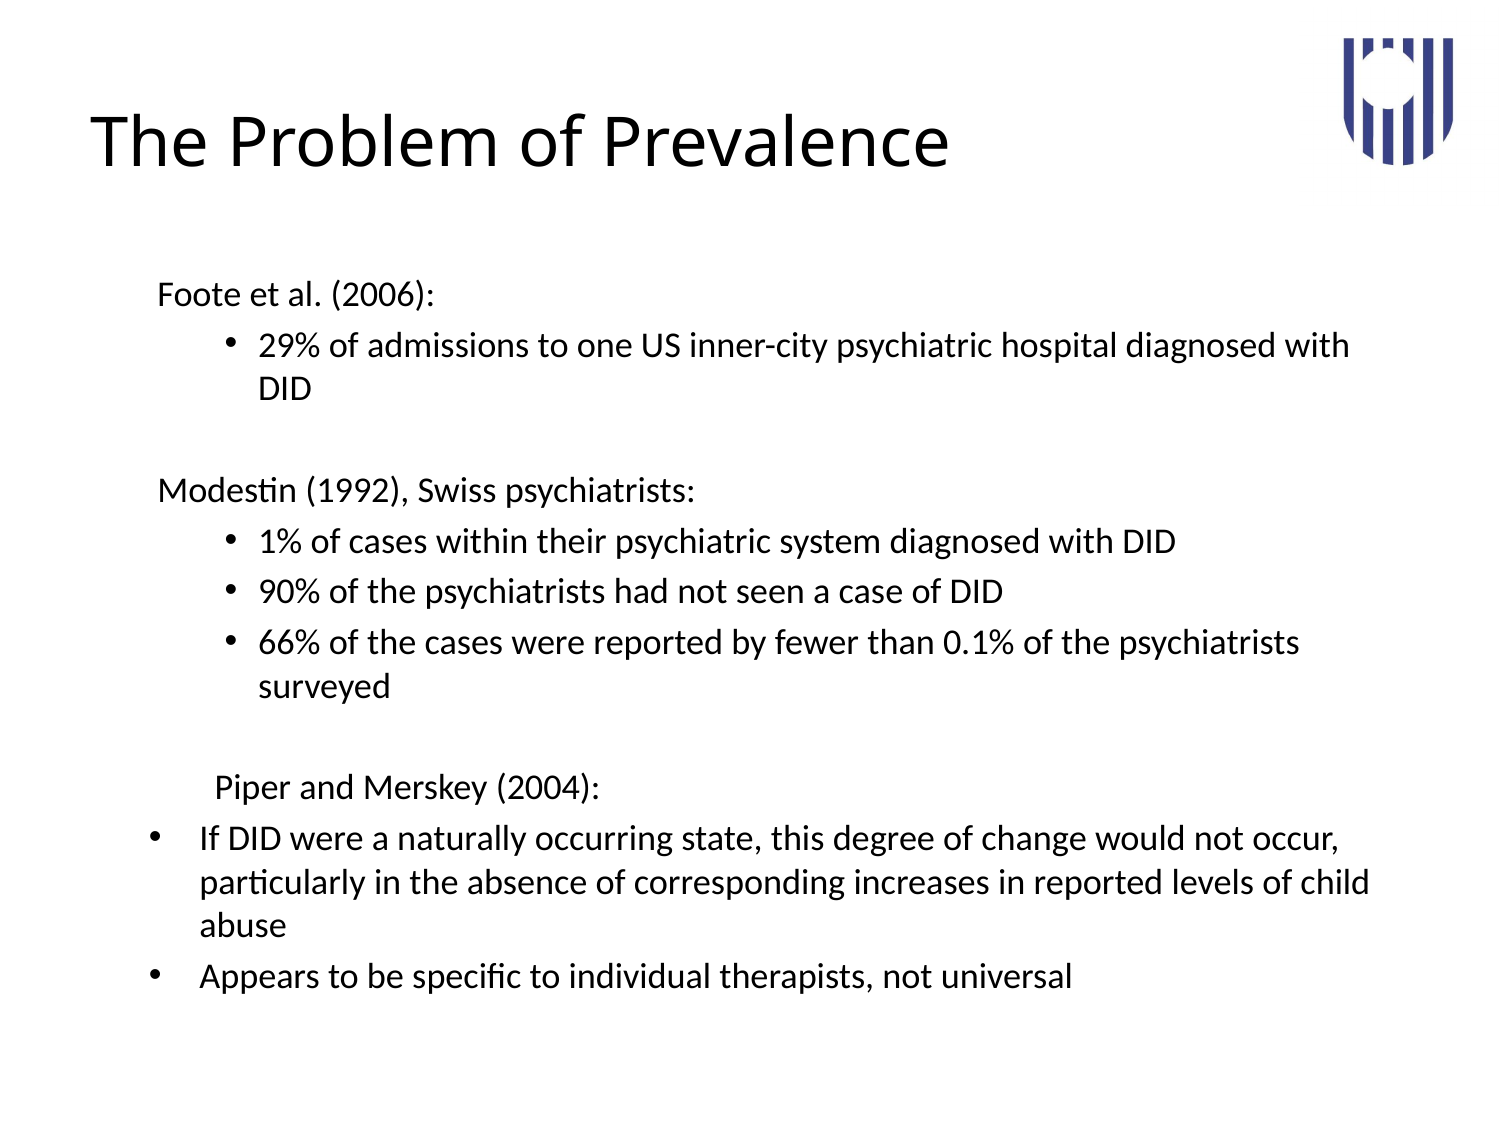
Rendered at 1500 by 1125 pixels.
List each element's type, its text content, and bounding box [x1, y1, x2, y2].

title The Problem of Prevalence [75, 45, 1425, 233]
list Foote et al. (2006): 29% of admissions to one US inner-city psychiatric hospital diagnosed with DID Modestin (1992), Swiss psychiatrists: 1% of cases within their psychiatric system diagnosed with DID 90% of the psychiatrists had not seen a case of DID 66% of the cases were reported by fewer than 0.1% of the psychiatrists surveyed Piper and Merskey (2004): If DID were a naturally occurring state, this degree of change would not occur, particularly in the absence of corresponding increases in reported levels of child abuse Appears to be specific to individual therapists, not universal [75, 262, 1425, 1005]
picture [1299, 7, 1499, 206]
